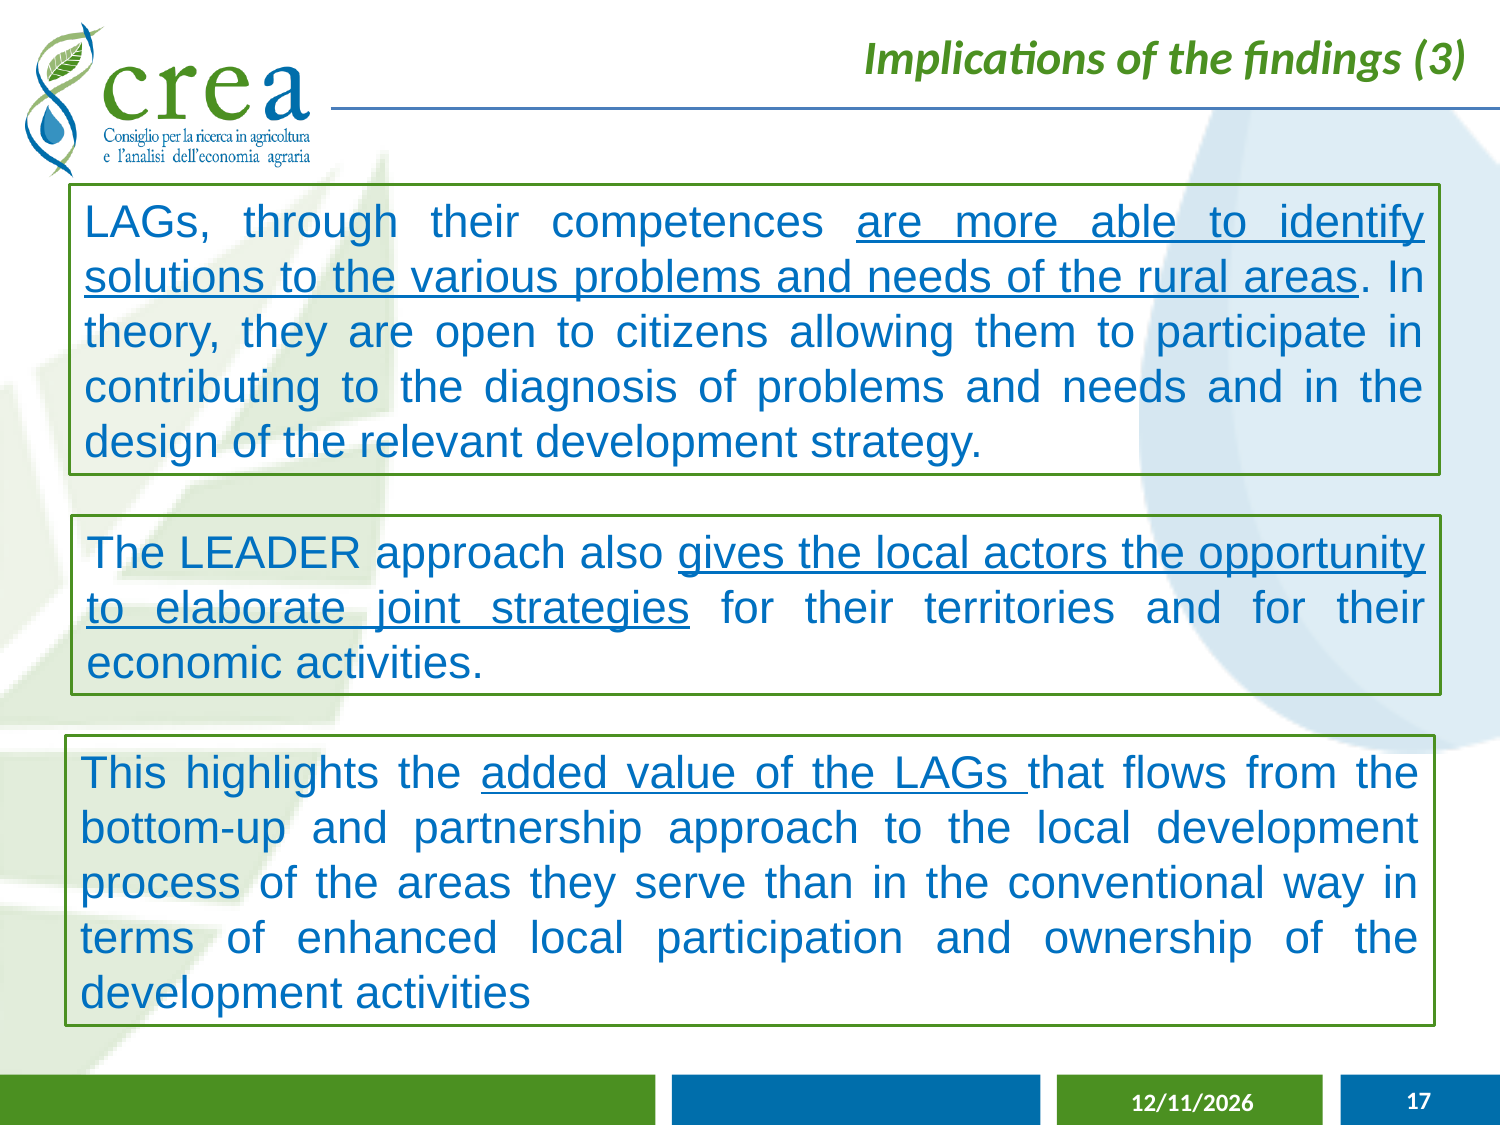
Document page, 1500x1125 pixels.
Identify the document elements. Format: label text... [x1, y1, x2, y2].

picture [1139, 110, 1500, 754]
picture [0, 22, 408, 1079]
text_box Implications of the findings (3) [312, 19, 1483, 102]
text_box This highlights the added value of the LAGs that flows from the bottom-up and partnership approach to the local development process of the areas they serve than in the conventional way in terms of enhanced local participation and ownership of the development activities [65, 735, 1435, 1026]
text_box The LEADER approach also gives the local actors the opportunity to elaborate joint strategies for their territories and for their economic activities. [71, 515, 1441, 695]
text_box LAGs, through their competences are more able to identify solutions to the various problems and needs of the rural areas. In theory, they are open to citizens allowing them to participate in contributing to the diagnosis of problems and needs and in the design of the relevant development strategy. [69, 184, 1440, 475]
